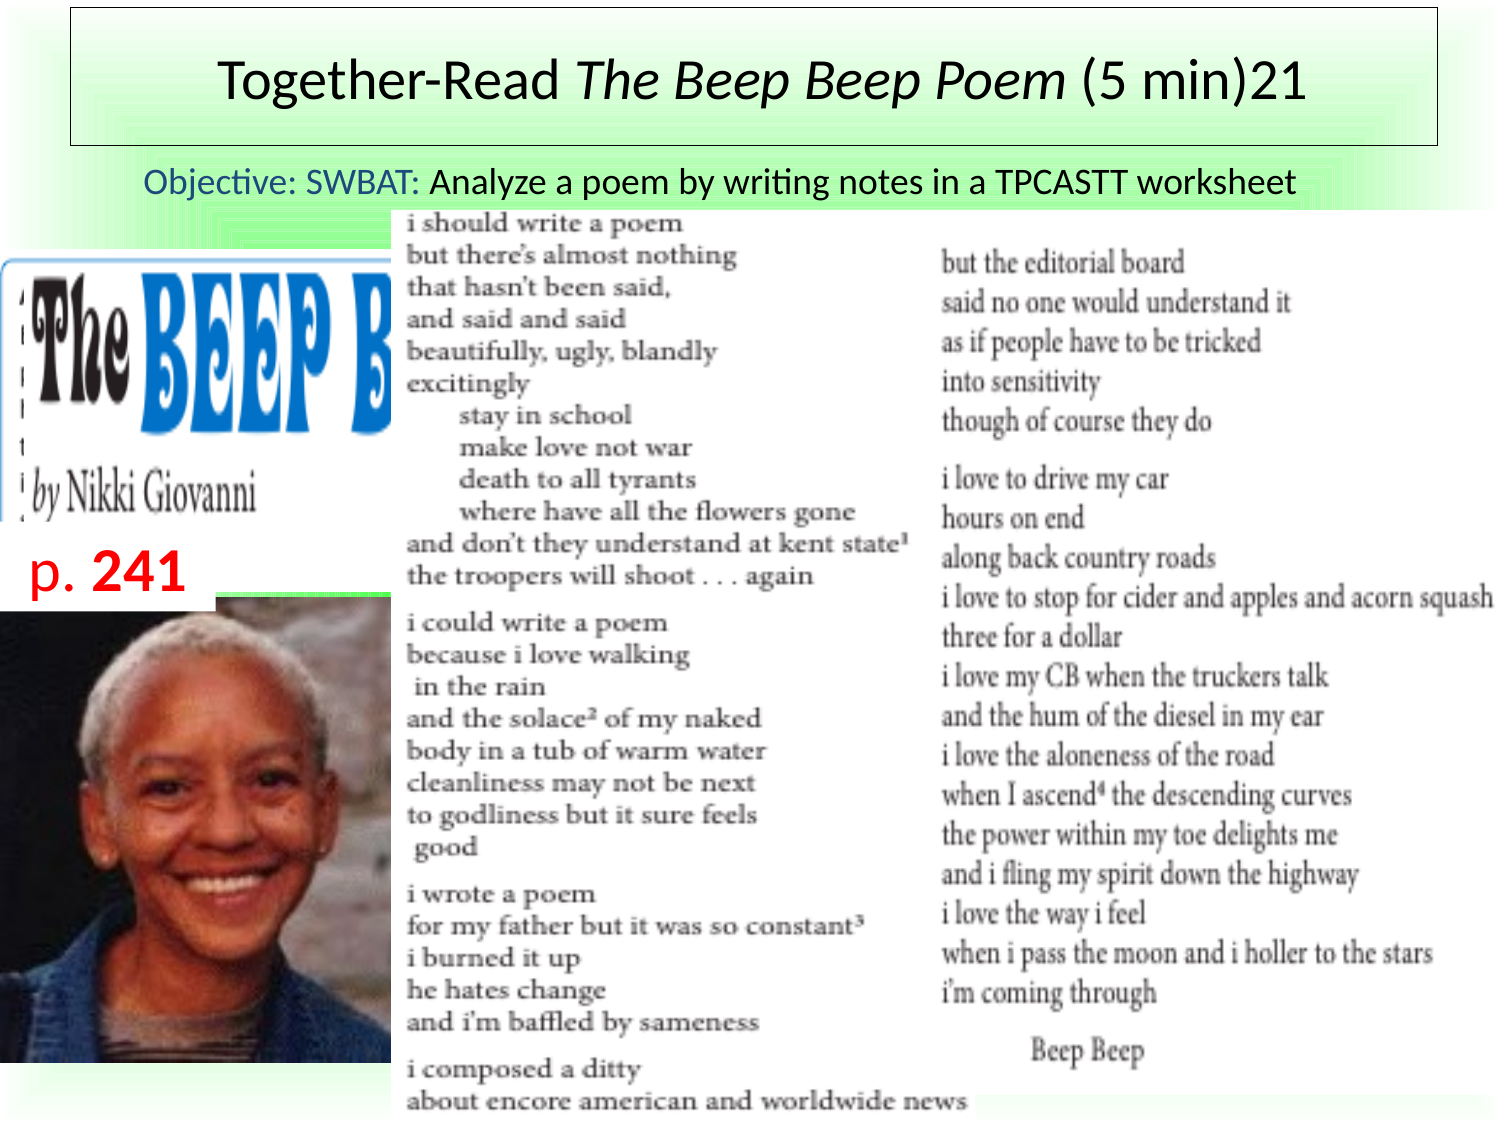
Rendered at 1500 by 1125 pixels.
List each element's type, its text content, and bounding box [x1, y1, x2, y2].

title Together-Read The Beep Beep Poem (5 min)21 [70, 7, 1438, 146]
text_box Objective: SWBAT: Analyze a poem by writing notes in a TPCASTT worksheet [24, 149, 1367, 210]
picture [0, 210, 1500, 1125]
